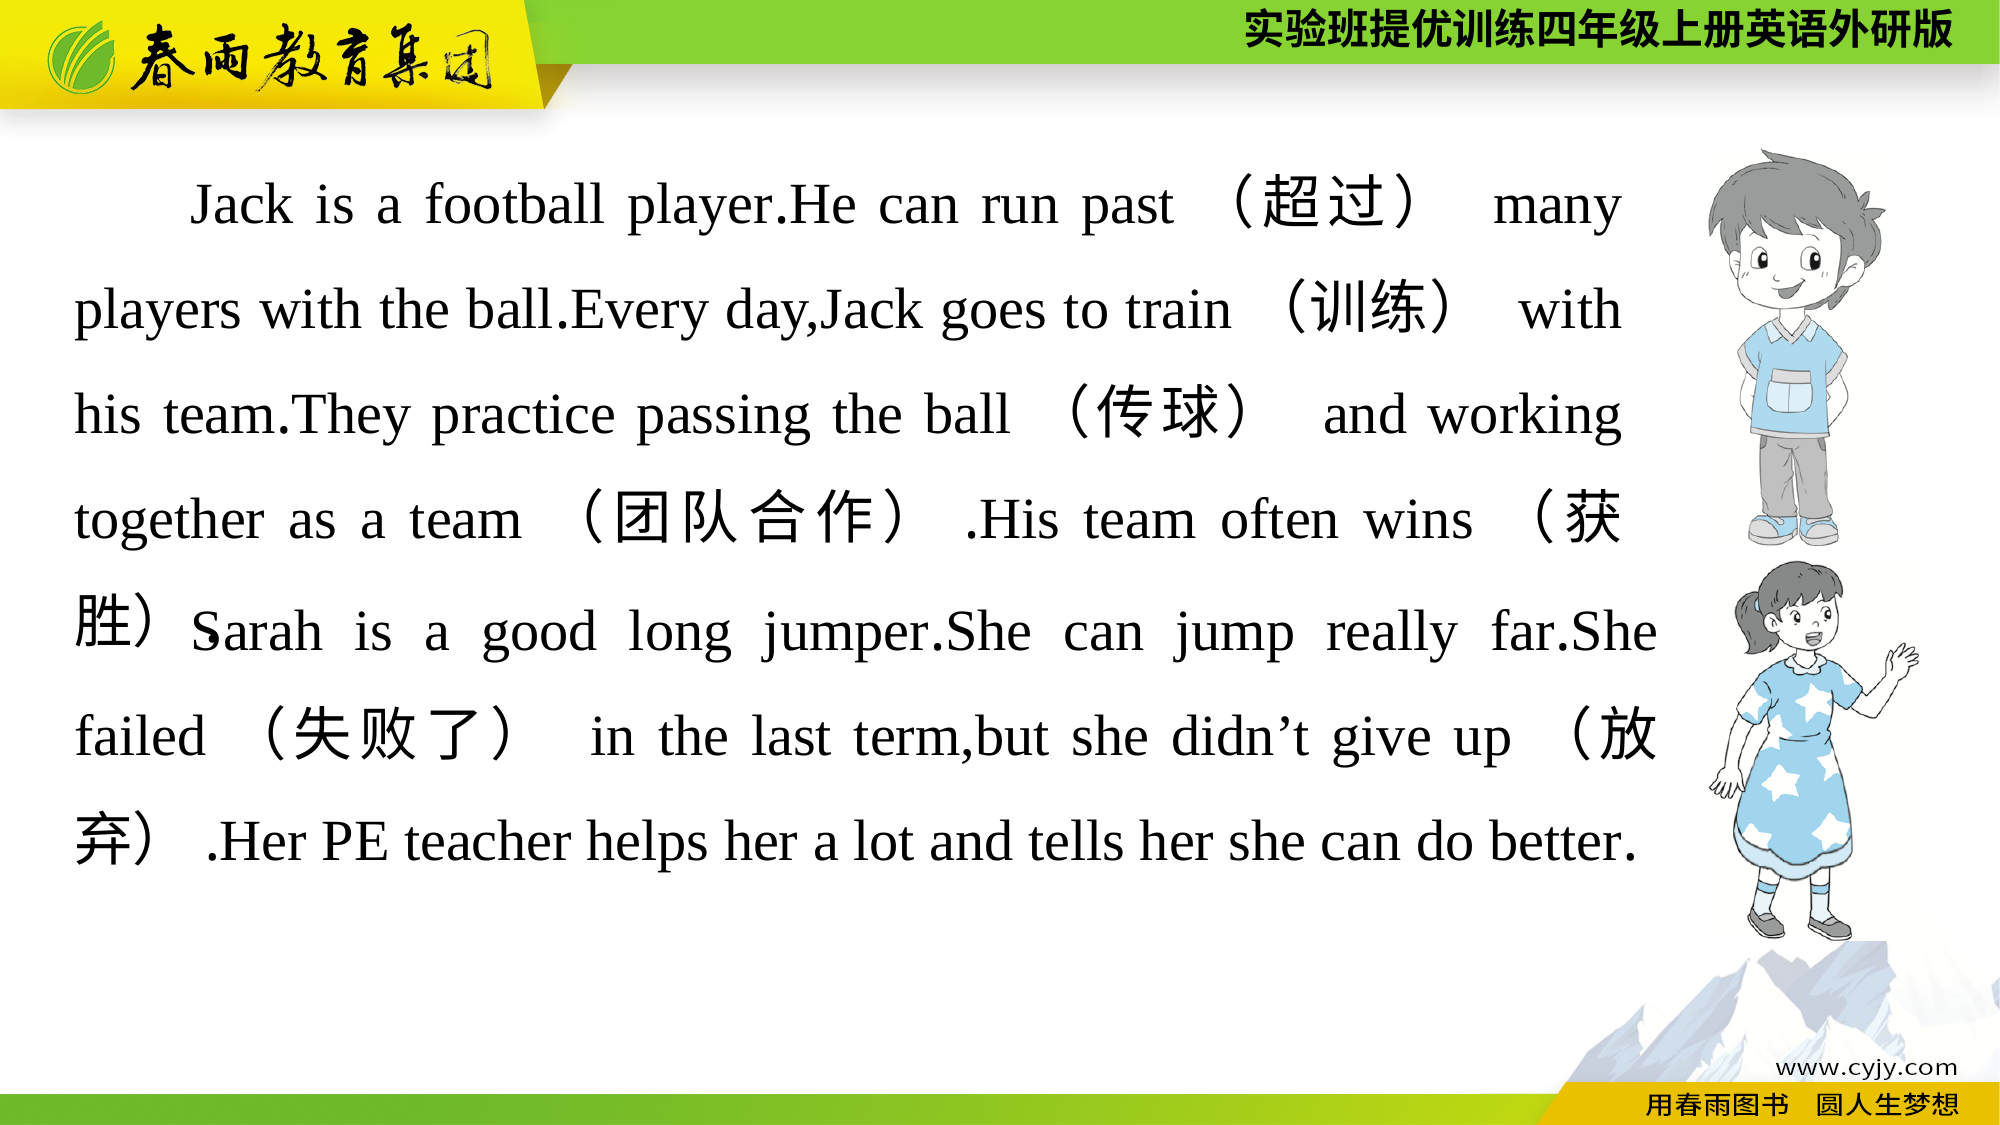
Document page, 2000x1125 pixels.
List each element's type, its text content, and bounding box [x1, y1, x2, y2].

text_box Sarah is a good long jumper.She can jump really far.She failed（失败了） in the last term,but she didn’t give up（放弃）.Her PE teacher helps her a lot and tells her she can do better. [59, 549, 1674, 880]
picture [0, 0, 2000, 1125]
list Jack is a football player.He can run past（超过） many players with the ball.Every day,Jack goes to train（训练） with his team.They practice passing the ball（传球） and working together as a team（团队合作）.His team often wins（获胜）. [59, 122, 1638, 549]
